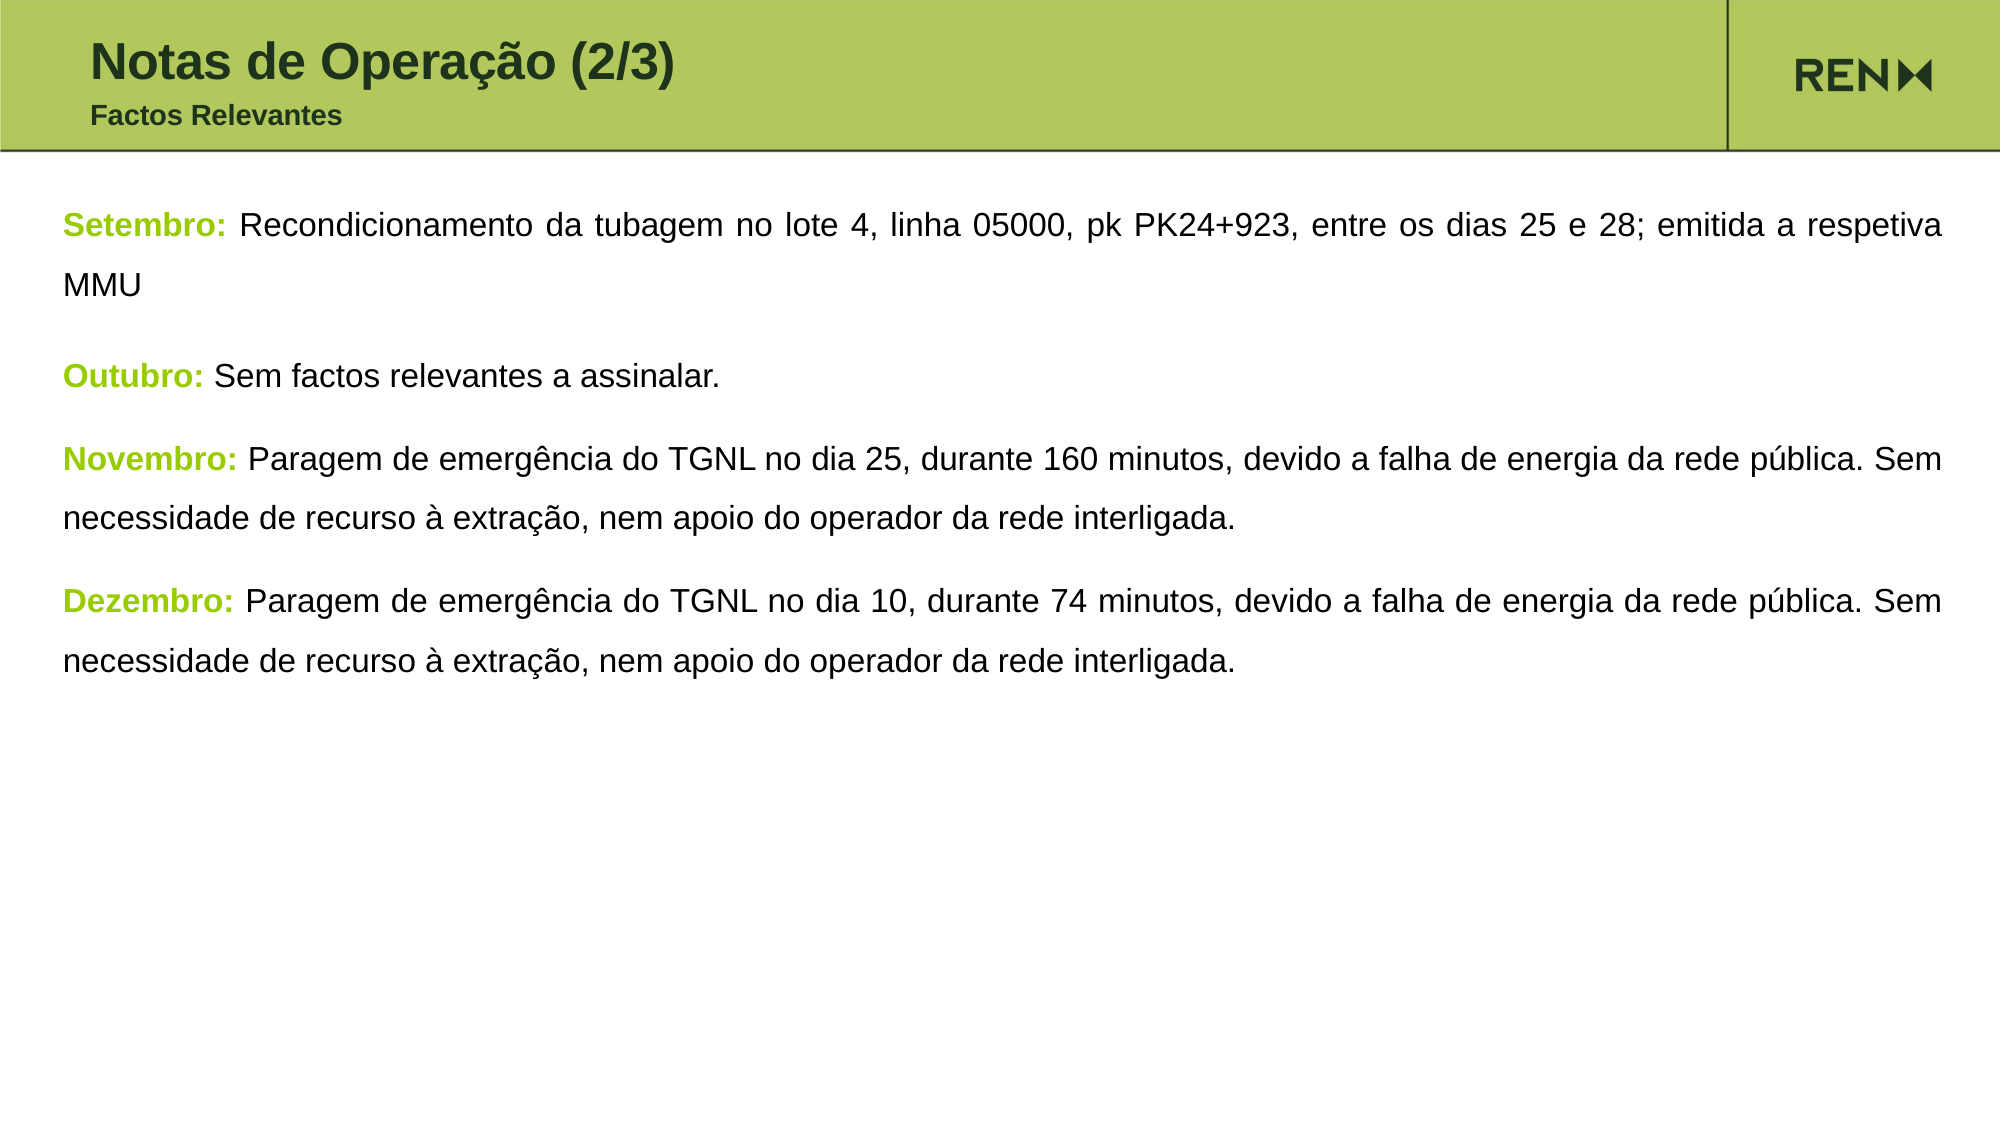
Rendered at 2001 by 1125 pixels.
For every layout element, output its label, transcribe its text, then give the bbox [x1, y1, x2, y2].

picture [0, 0, 2000, 1125]
text_box Setembro: Recondicionamento da tubagem no lote 4, linha 05000, pk PK24+923, entre os dias 25 e 28; emitida a respetiva MMU Outubro: Sem factos relevantes a assinalar. Novembro: Paragem de emergência do TGNL no dia 25, durante 160 minutos, devido a falha de energia da rede pública. Sem necessidade de recurso à extração, nem apoio do operador da rede interligada. Dezembro: Paragem de emergência do TGNL no dia 10, durante 74 minutos, devido a falha de energia da rede pública. Sem necessidade de recurso à extração, nem apoio do operador da rede interligada. [48, 175, 1960, 769]
text_box Factos Relevantes [88, 94, 1630, 131]
text_box Notas de Operação (2/3) [88, 25, 1630, 90]
